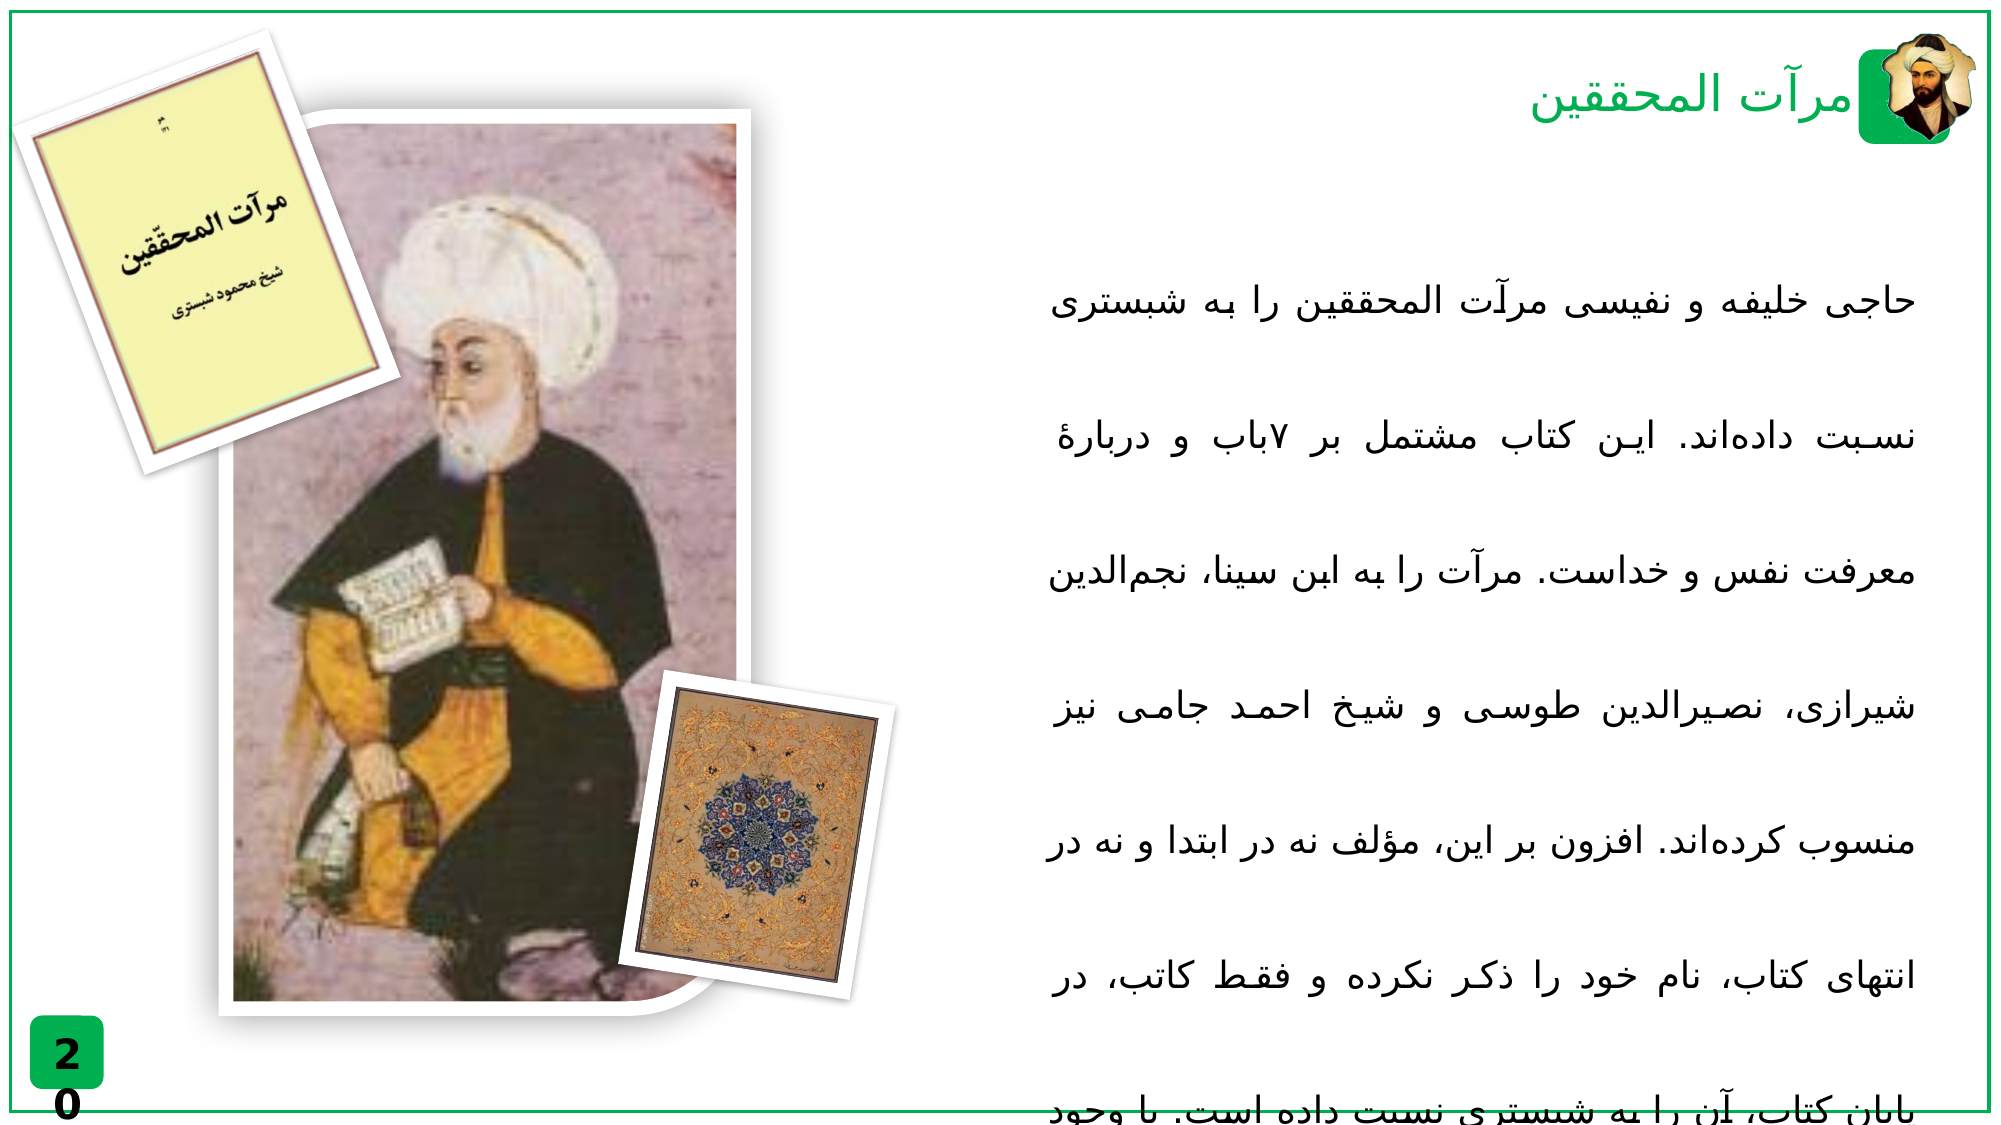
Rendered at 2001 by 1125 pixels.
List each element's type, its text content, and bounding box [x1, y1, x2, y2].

text_box 20 [30, 1020, 106, 1125]
text_box حاجی خلیفه و نفیسی مرآت المحققین را به شبستری نسبت داده‌اند. این کتاب مشتمل بر ۷باب و دربارۀ معرفت نفس و خداست. مرآت را به ابن سینا، نجم‌الدین شیرازی، نصیرالدین طوسی و شیخ احمد جامی نیز منسوب کرده‌اند. افزون بر این، مؤلف نه در ابتدا و نه در انتهای کتاب، نام خود را ذکر نکرده و فقط کاتب، در پایان کتاب، آن را به شبستری نسبت داده است. با وجود این، زرین‌کوب در صحت انتساب آن به شبستری اطمینان دارد. [1032, 178, 1932, 1125]
picture [1876, 23, 1989, 158]
picture [31, 49, 878, 1009]
text_box مرآت المحققین [1506, 53, 1878, 129]
